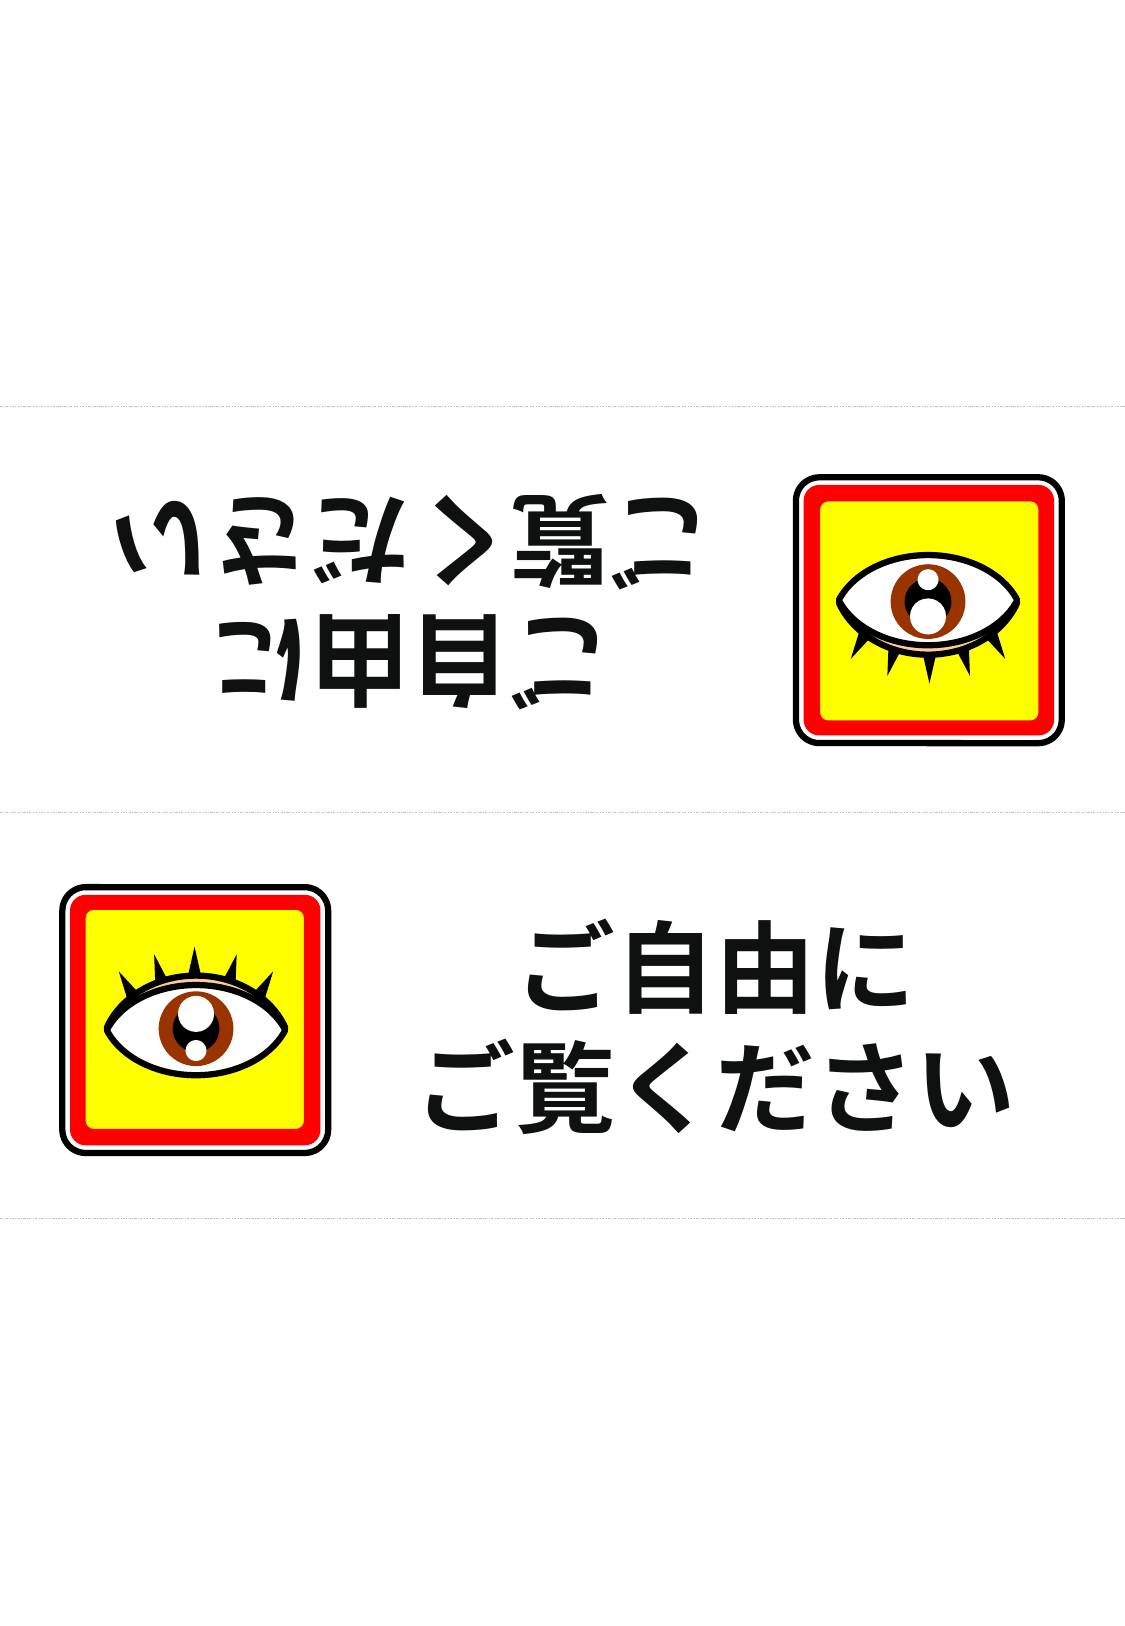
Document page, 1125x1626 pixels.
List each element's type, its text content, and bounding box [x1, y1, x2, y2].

text_box ご自由に ご覧ください [95, 476, 726, 732]
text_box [62, 887, 329, 1153]
text_box ご自由に ご覧ください [400, 898, 1031, 1153]
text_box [795, 477, 1062, 744]
